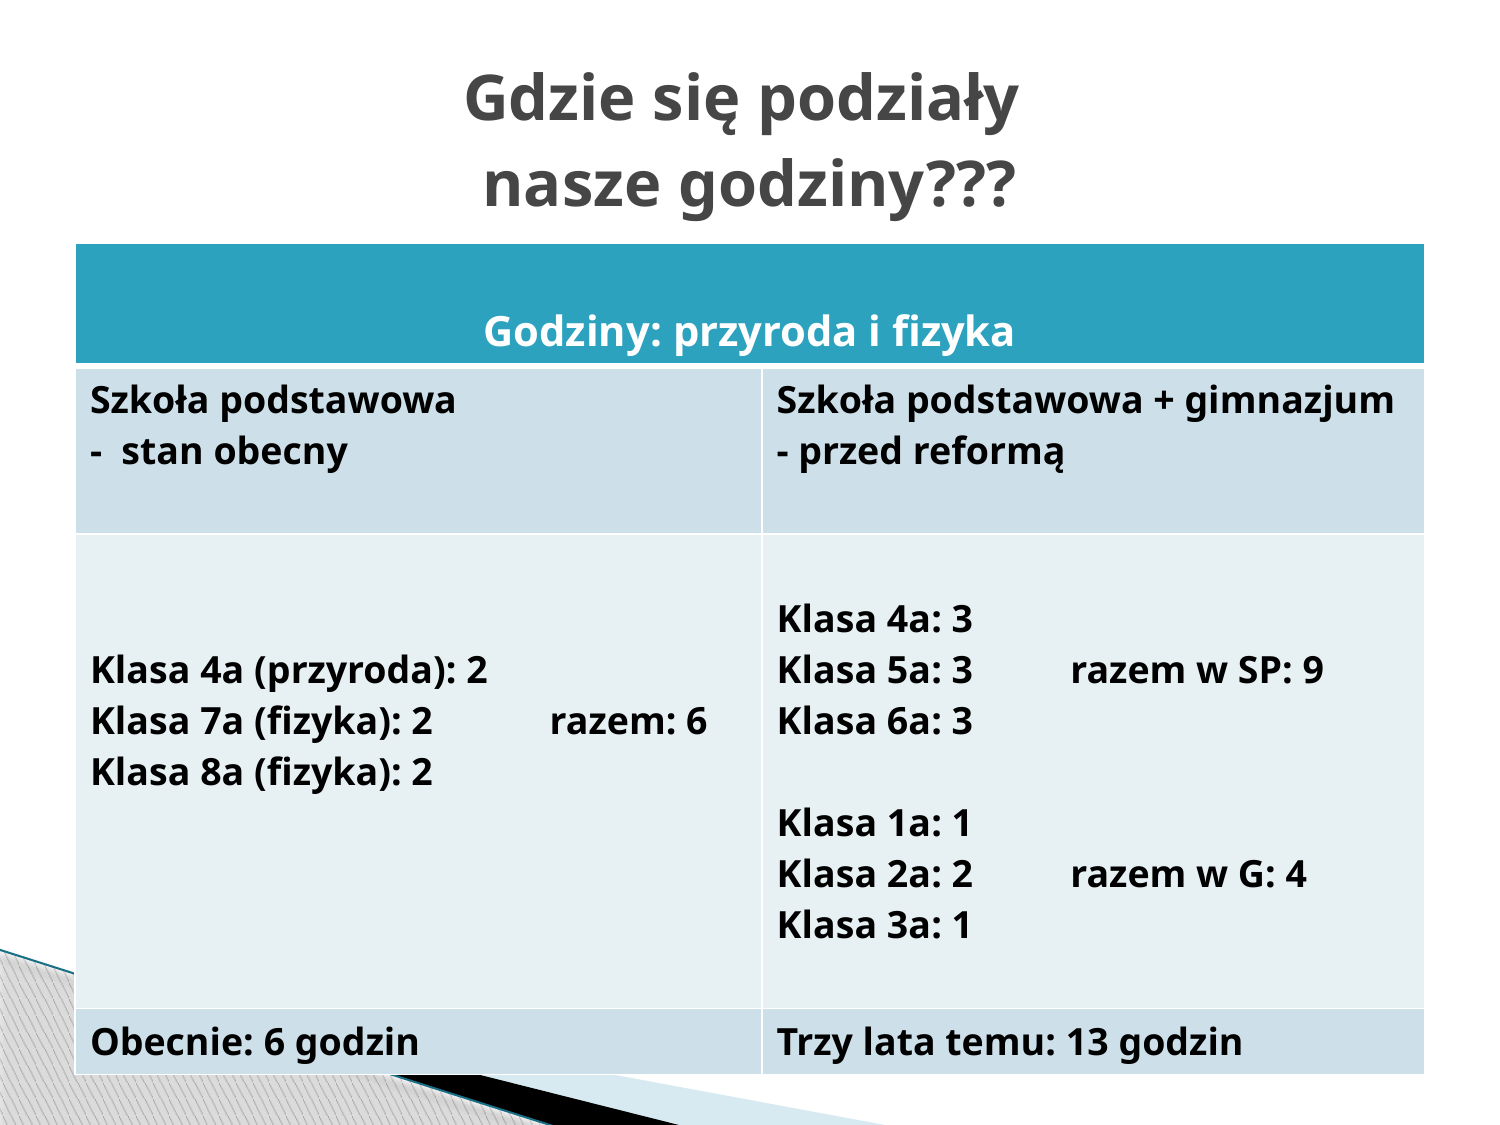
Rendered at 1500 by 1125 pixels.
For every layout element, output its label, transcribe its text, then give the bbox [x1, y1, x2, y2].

table_cell Trzy lata temu: 13 godzin [763, 1009, 1424, 1074]
table_cell Klasa 4a: 3 Klasa 5a: 3 razem w SP: 9 Klasa 6a: 3 Klasa 1a: 1 Klasa 2a: 2 razem w G: 4 Klasa 3a: 1 [763, 535, 1424, 1008]
title Gdzie się podziały nasze godziny??? [75, 45, 1425, 233]
table_cell Klasa 4a (przyroda): 2 Klasa 7a (fizyka): 2 razem: 6 Klasa 8a (fizyka): 2 [76, 535, 761, 1008]
table_cell Szkoła podstawowa + gimnazjum - przed reformą [763, 369, 1424, 533]
table_cell Szkoła podstawowa - stan obecny [76, 369, 761, 533]
table_cell Obecnie: 6 godzin [76, 1009, 761, 1074]
table_header Godziny: przyroda i fizyka [76, 244, 1424, 363]
